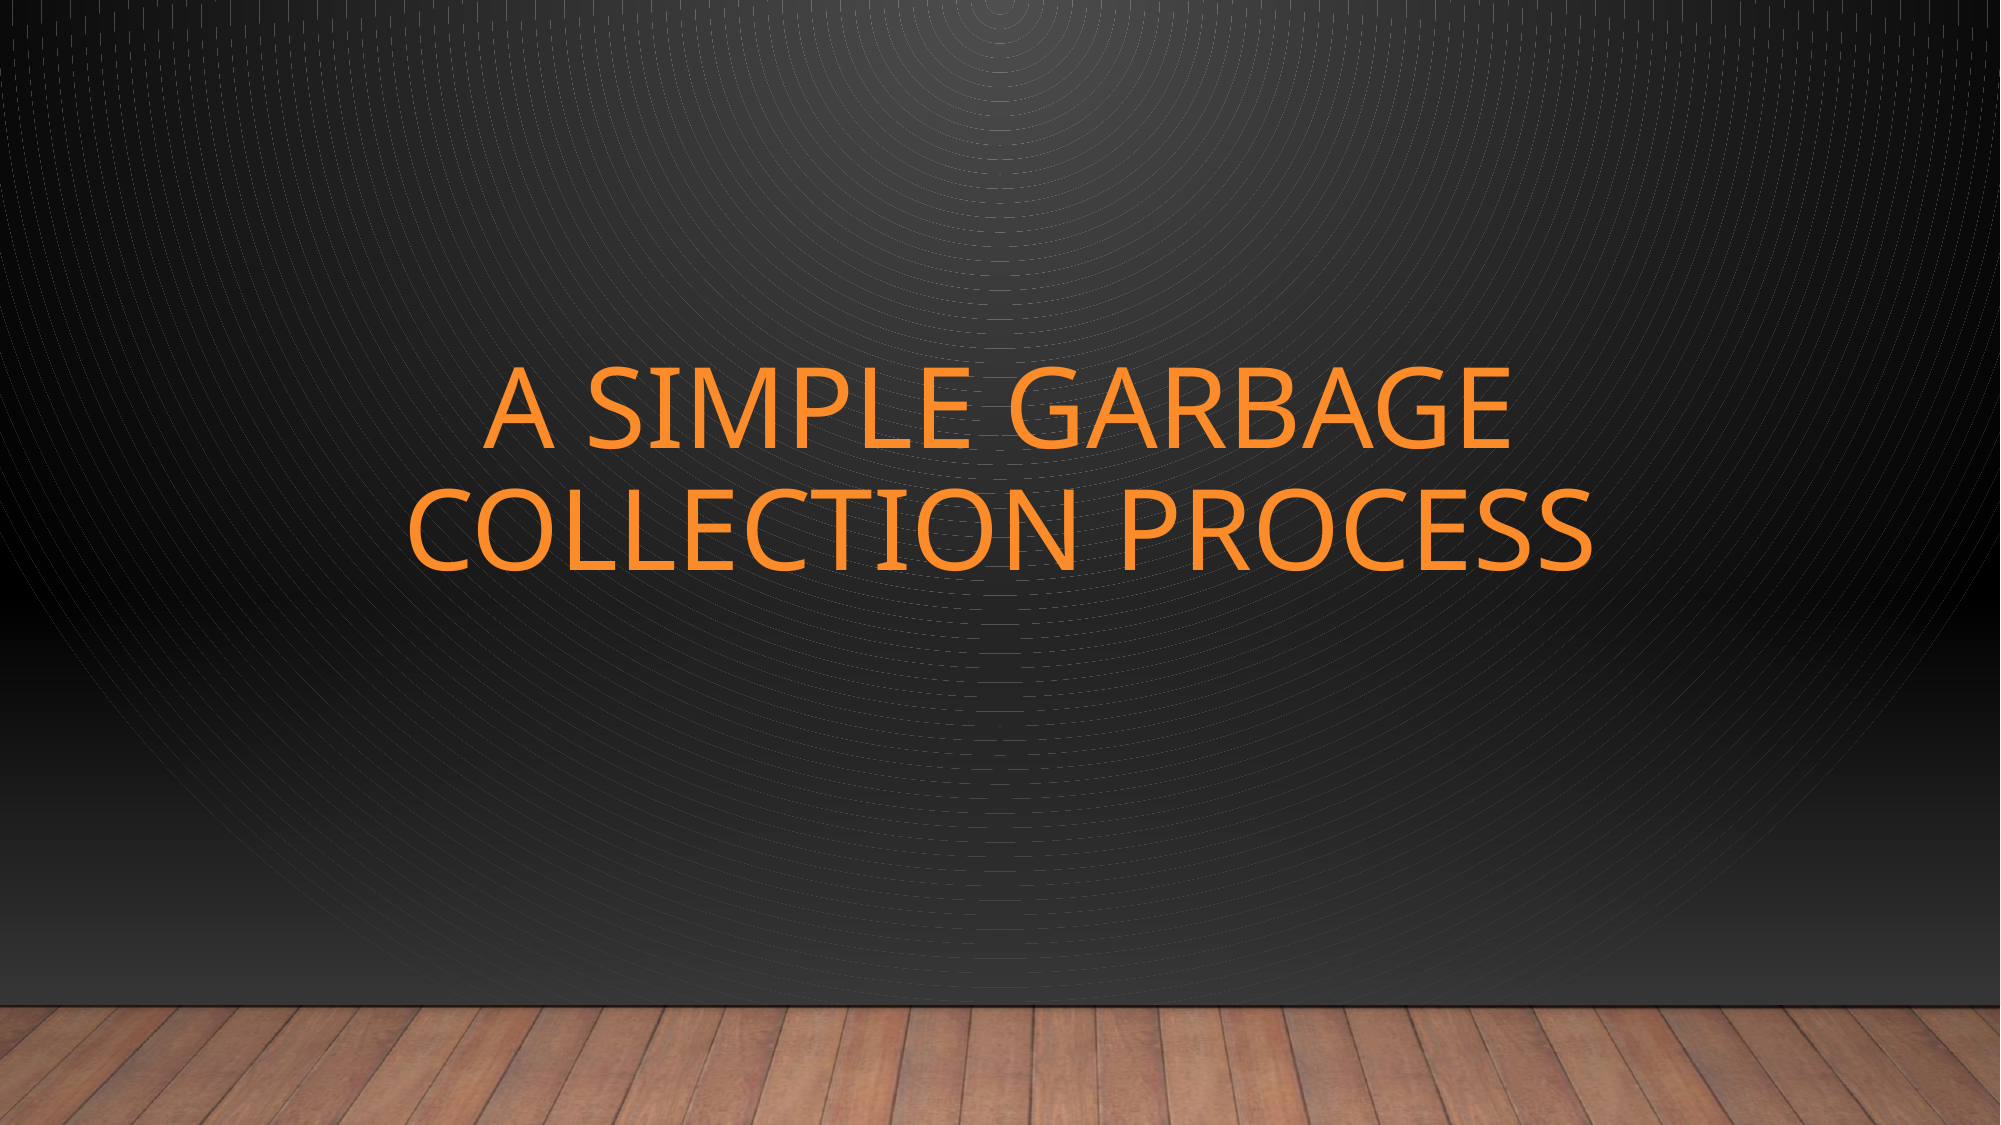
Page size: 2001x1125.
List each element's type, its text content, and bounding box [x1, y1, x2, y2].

title A Simple Garbage Collection Process [287, 234, 1713, 704]
picture [0, 1005, 2000, 1125]
